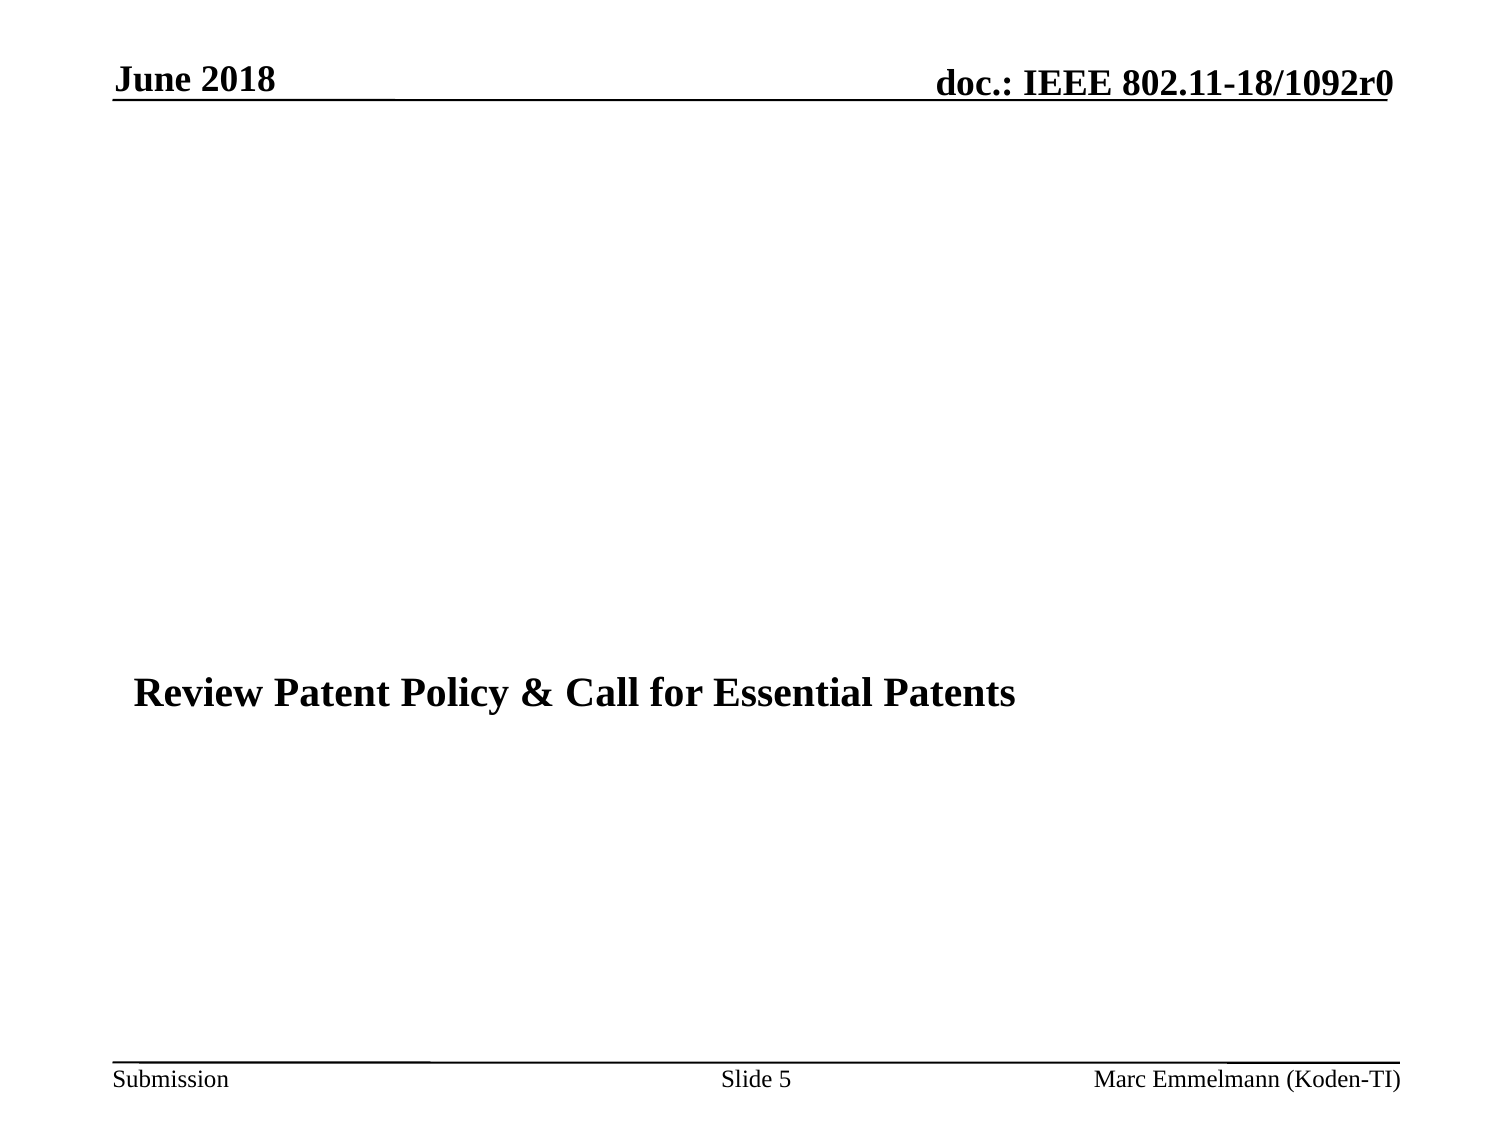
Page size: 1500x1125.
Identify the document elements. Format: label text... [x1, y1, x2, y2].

slide_number Slide 5 [712, 1061, 800, 1123]
list Review Patent Policy & Call for Essential Patents [118, 476, 1394, 724]
footer Marc Emmelmann (Koden-TI) [878, 1061, 1402, 1093]
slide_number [114, 54, 423, 100]
